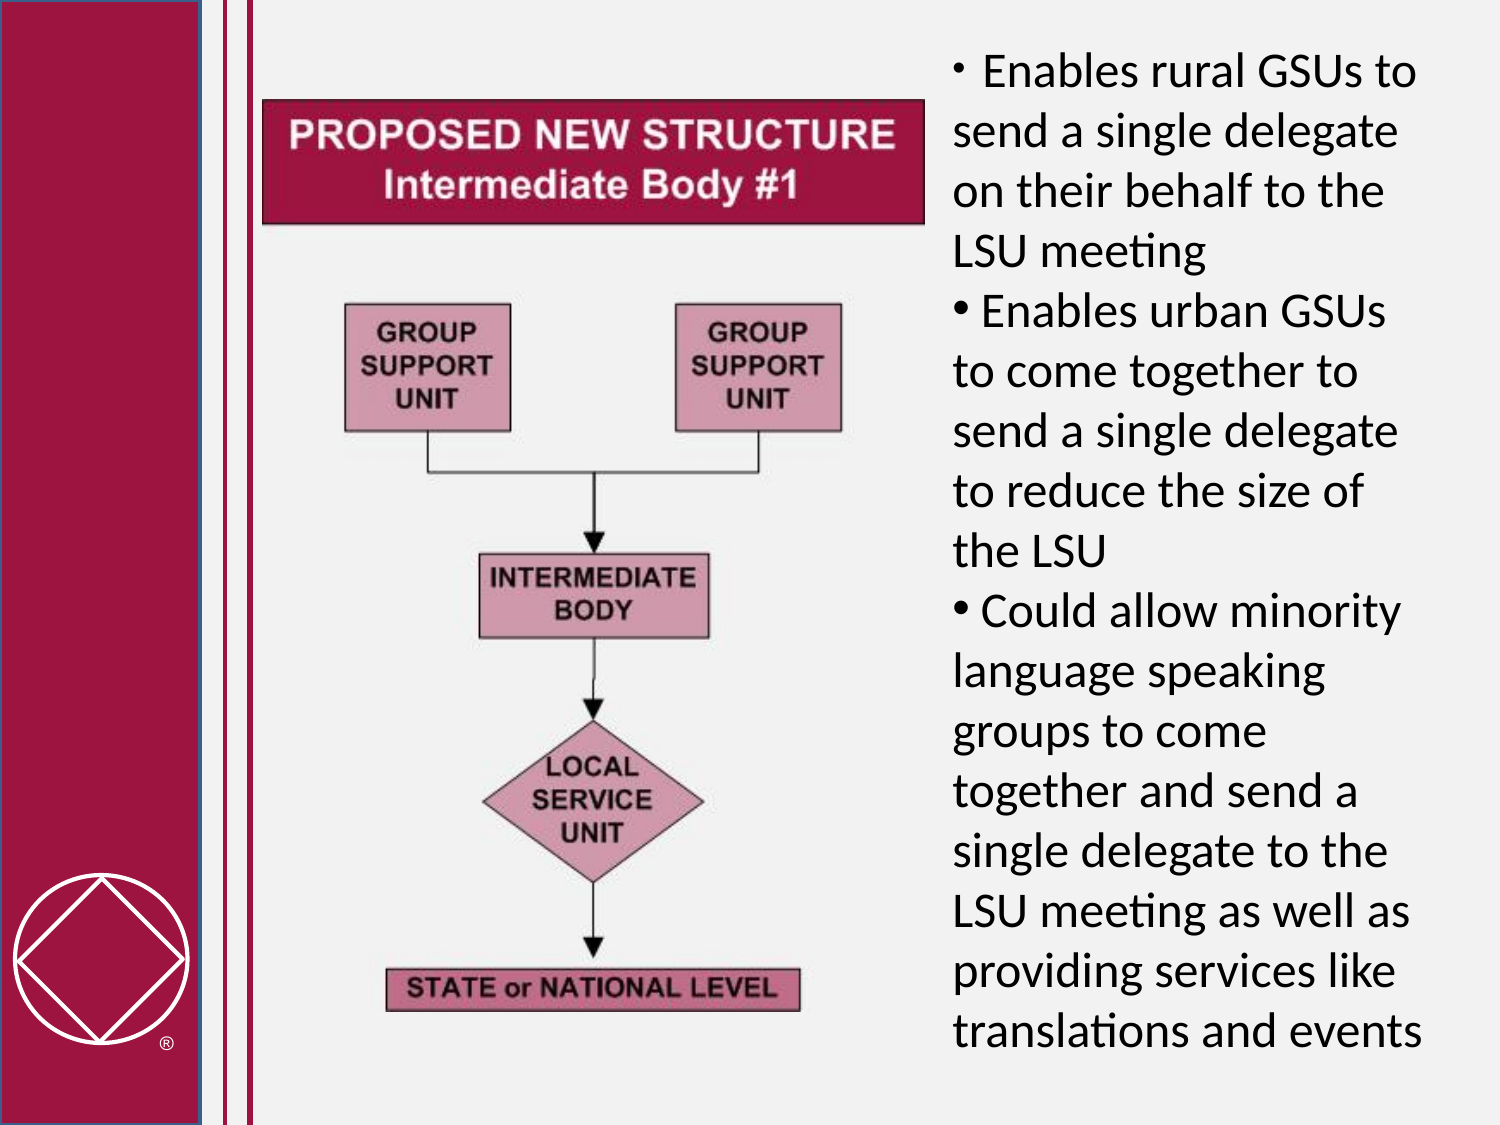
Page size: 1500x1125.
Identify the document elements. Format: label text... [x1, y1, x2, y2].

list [262, 99, 926, 1013]
text_box Enables rural GSUs to send a single delegate on their behalf to the LSU meeting Enables urban GSUs to come together to send a single delegate to reduce the size of the LSU Could allow minority language speaking groups to come together and send a single delegate to the LSU meeting as well as providing services like translations and events [937, 29, 1450, 1065]
